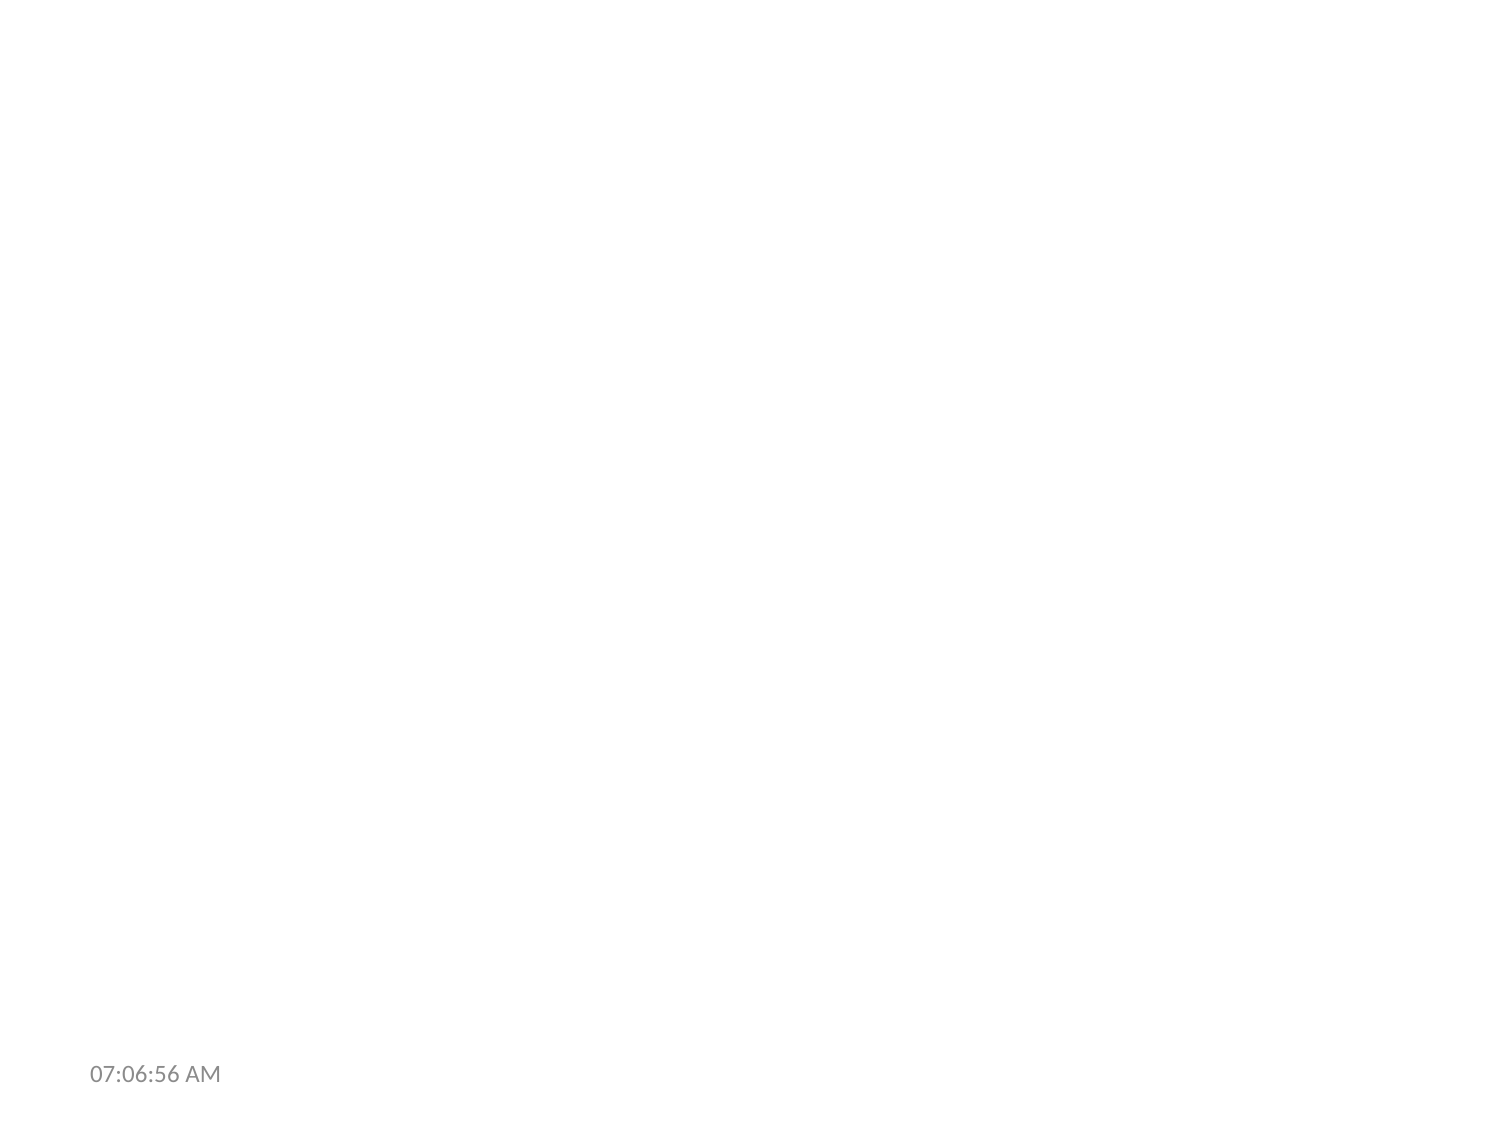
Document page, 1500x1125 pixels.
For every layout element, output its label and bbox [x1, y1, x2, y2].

slide_number [75, 1042, 425, 1103]
